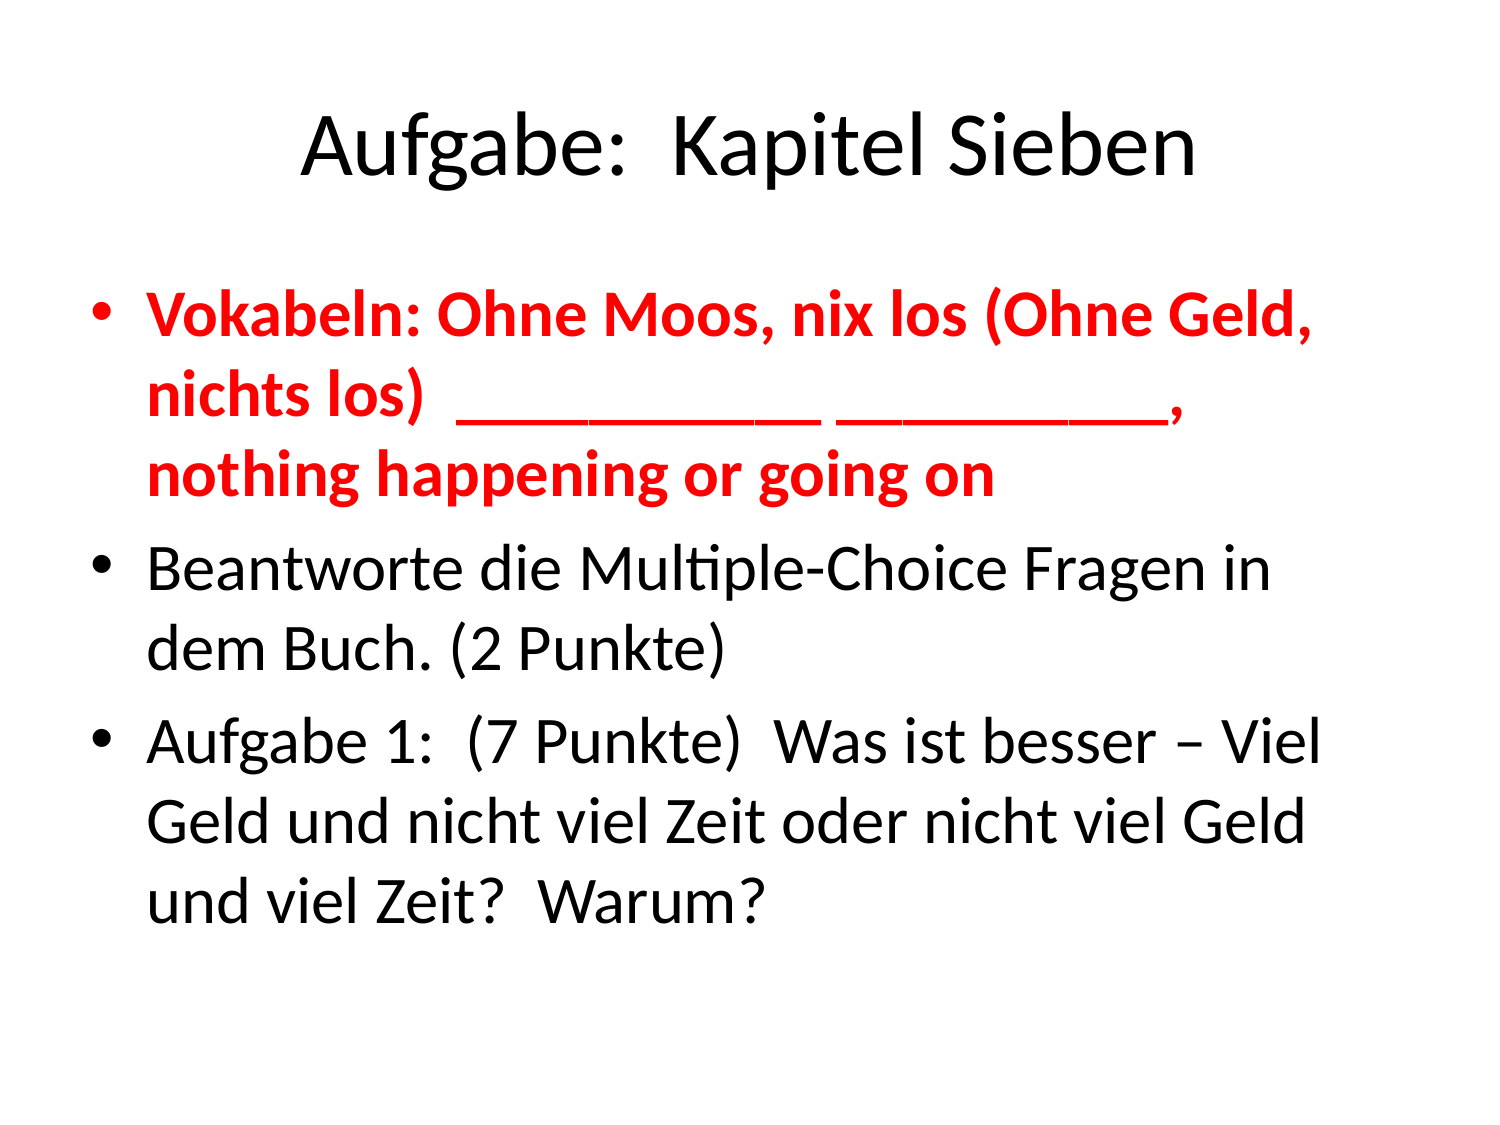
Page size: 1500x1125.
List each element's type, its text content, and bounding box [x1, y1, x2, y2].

list Vokabeln: Ohne Moos, nix los (Ohne Geld, nichts los) ___________ __________, nothing happening or going on Beantworte die Multiple-Choice Fragen in dem Buch. (2 Punkte) Aufgabe 1: (7 Punkte) Was ist besser – Viel Geld und nicht viel Zeit oder nicht viel Geld und viel Zeit? Warum? [75, 262, 1425, 1005]
title Aufgabe: Kapitel Sieben [75, 45, 1425, 233]
